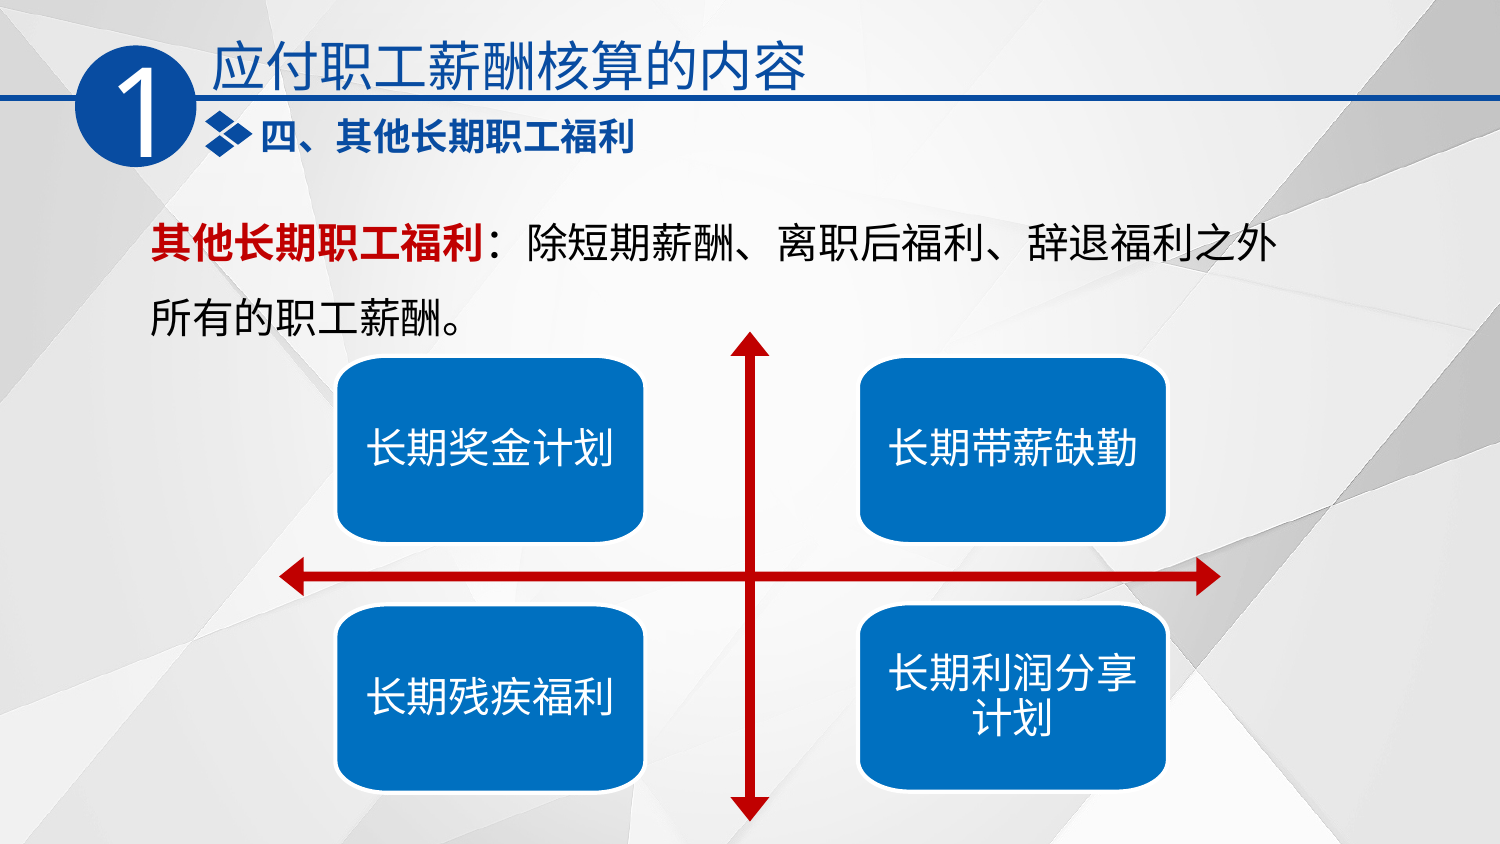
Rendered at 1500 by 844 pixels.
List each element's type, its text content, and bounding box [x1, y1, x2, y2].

text_box 长期残疾福利 [333, 602, 648, 795]
text_box 1 [84, 107, 203, 171]
text_box [279, 331, 1221, 822]
text_box 长期奖金计划 [333, 353, 648, 547]
text_box [75, 107, 84, 138]
text_box [75, 74, 84, 97]
text_box [205, 110, 235, 133]
picture [0, 0, 1500, 95]
text_box 四、其他长期职工福利 [248, 107, 1059, 164]
text_box [205, 135, 235, 158]
text_box 1 [84, 45, 203, 97]
text_box 应付职工薪酬核算的内容 [198, 37, 867, 92]
text_box 其他长期职工福利：除短期薪酬、离职后福利、辞退福利之外所有的职工薪酬。 [135, 184, 1299, 350]
picture [0, 101, 1500, 844]
text_box 长期带薪缺勤 [855, 353, 1171, 547]
text_box [223, 122, 248, 145]
text_box 长期利润分享计划 [855, 601, 1171, 794]
